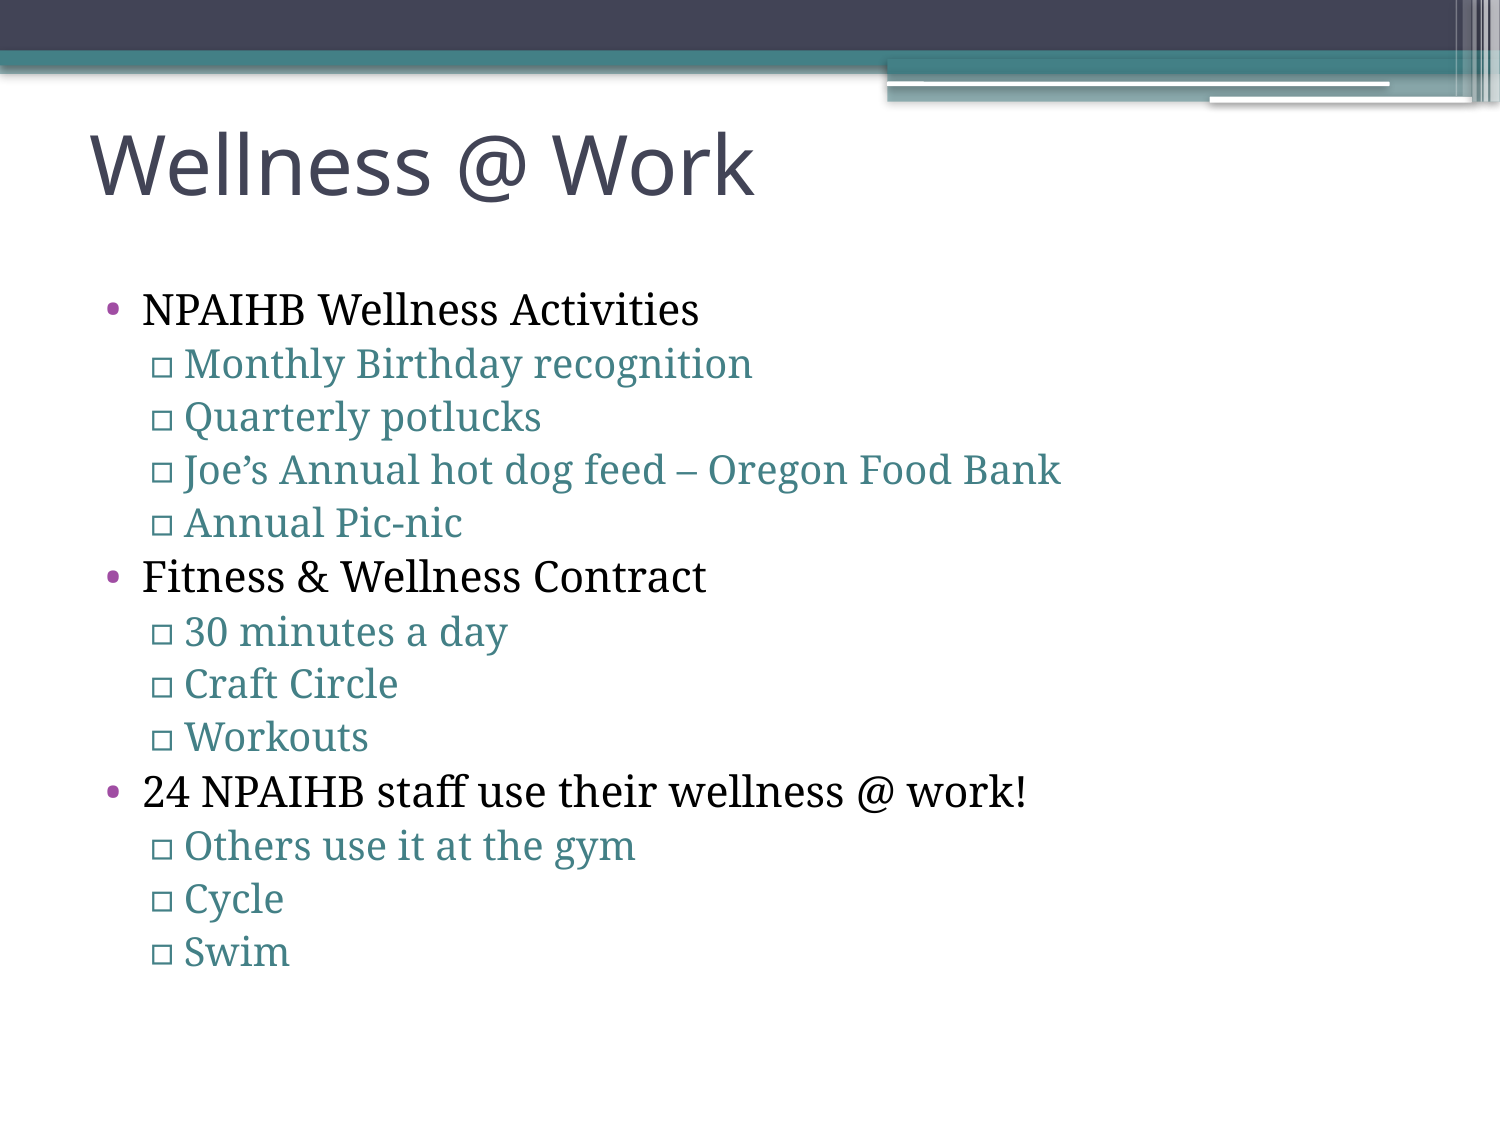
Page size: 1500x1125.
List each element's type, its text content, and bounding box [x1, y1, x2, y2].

list NPAIHB Wellness Activities Monthly Birthday recognition Quarterly potlucks Joe’s Annual hot dog feed – Oregon Food Bank Annual Pic-nic Fitness & Wellness Contract 30 minutes a day Craft Circle Workouts 24 NPAIHB staff use their wellness @ work! Others use it at the gym Cycle Swim [75, 275, 1425, 985]
title Wellness @ Work [75, 75, 1425, 250]
